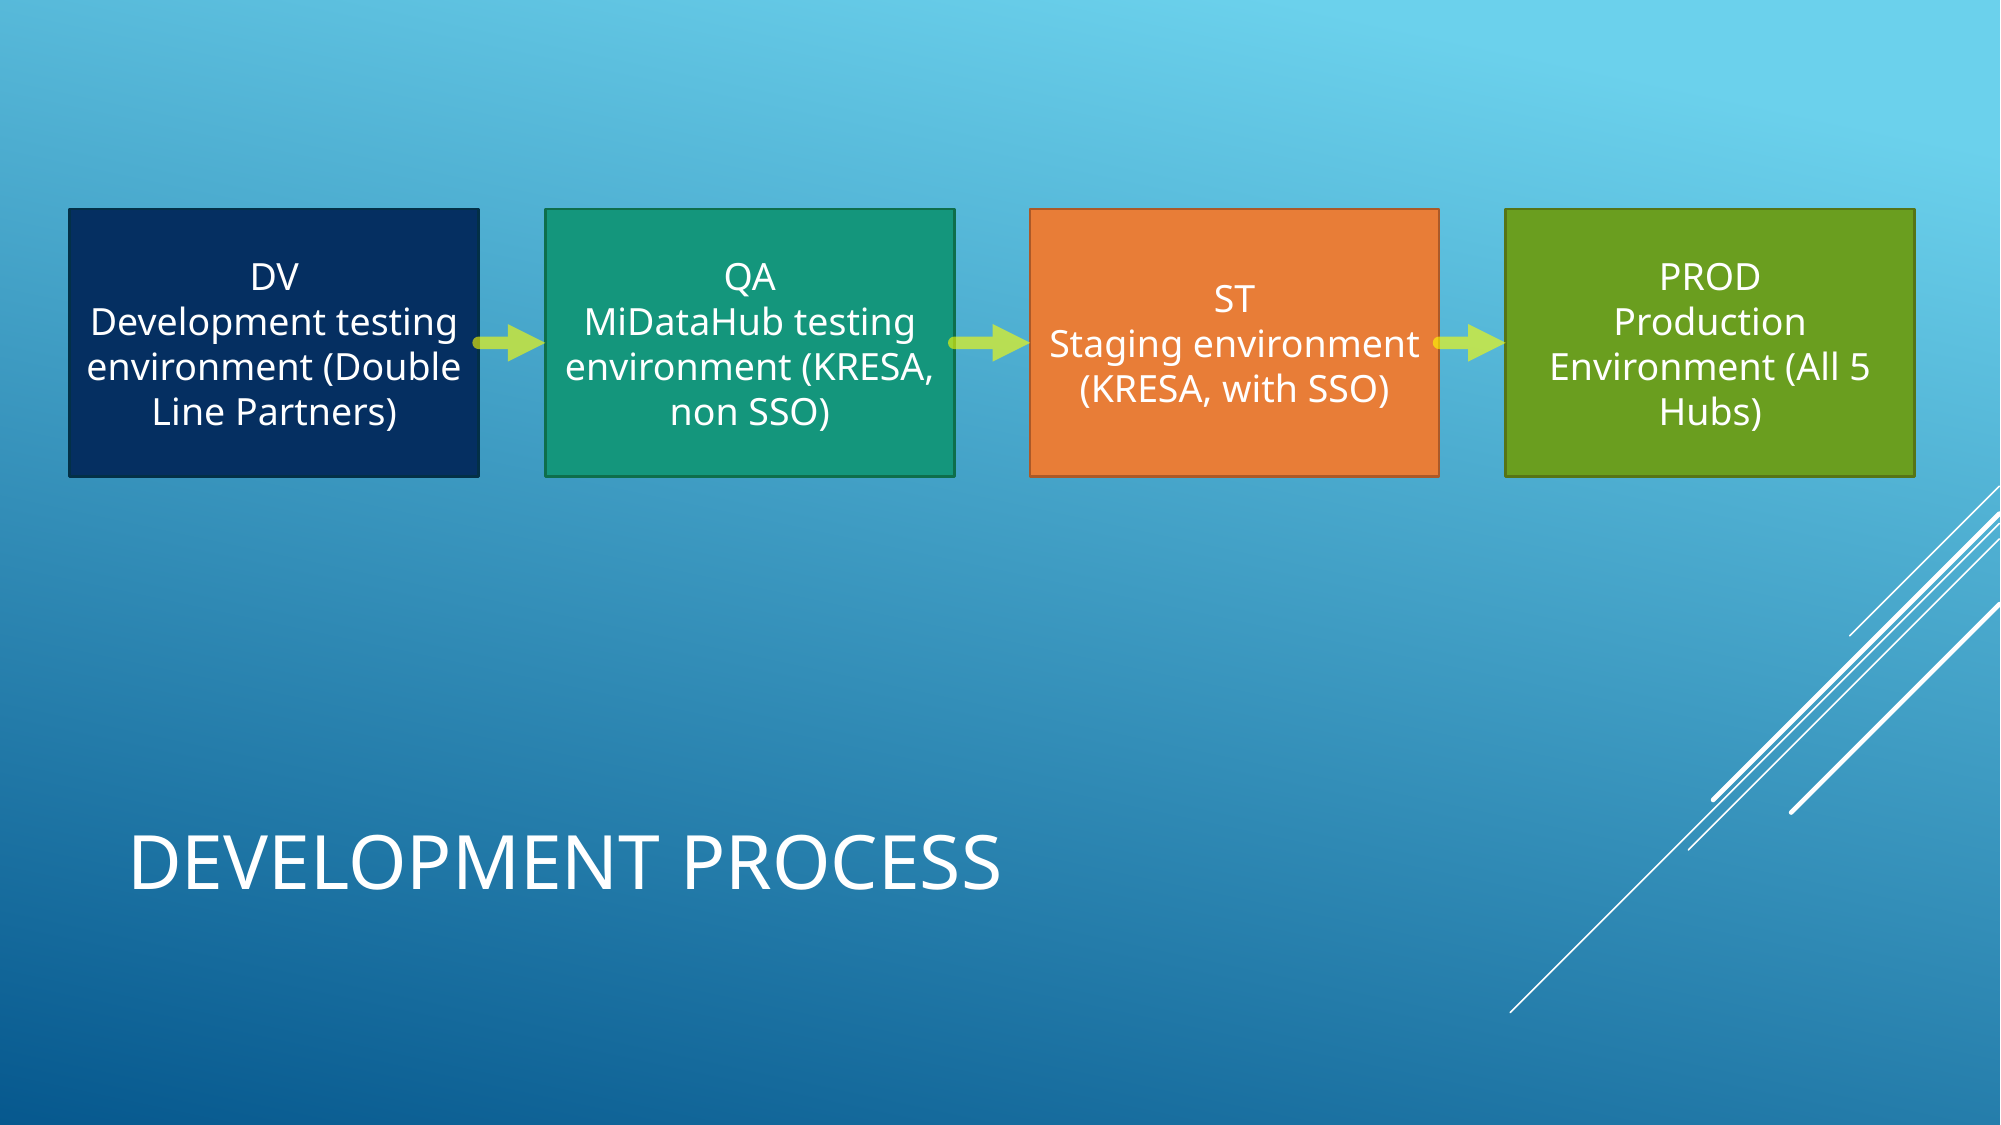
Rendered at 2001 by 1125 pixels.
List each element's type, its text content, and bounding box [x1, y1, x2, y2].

title Development Process [112, 736, 1513, 984]
text_box ST Staging environment (KRESA, with SSO) [1029, 208, 1440, 478]
text_box QA MiDataHub testing environment (KRESA, non SSO) [544, 208, 956, 478]
text_box PROD Production Environment (All 5 Hubs) [1504, 208, 1916, 478]
text_box DV Development testing environment (Double Line Partners) [68, 208, 480, 478]
